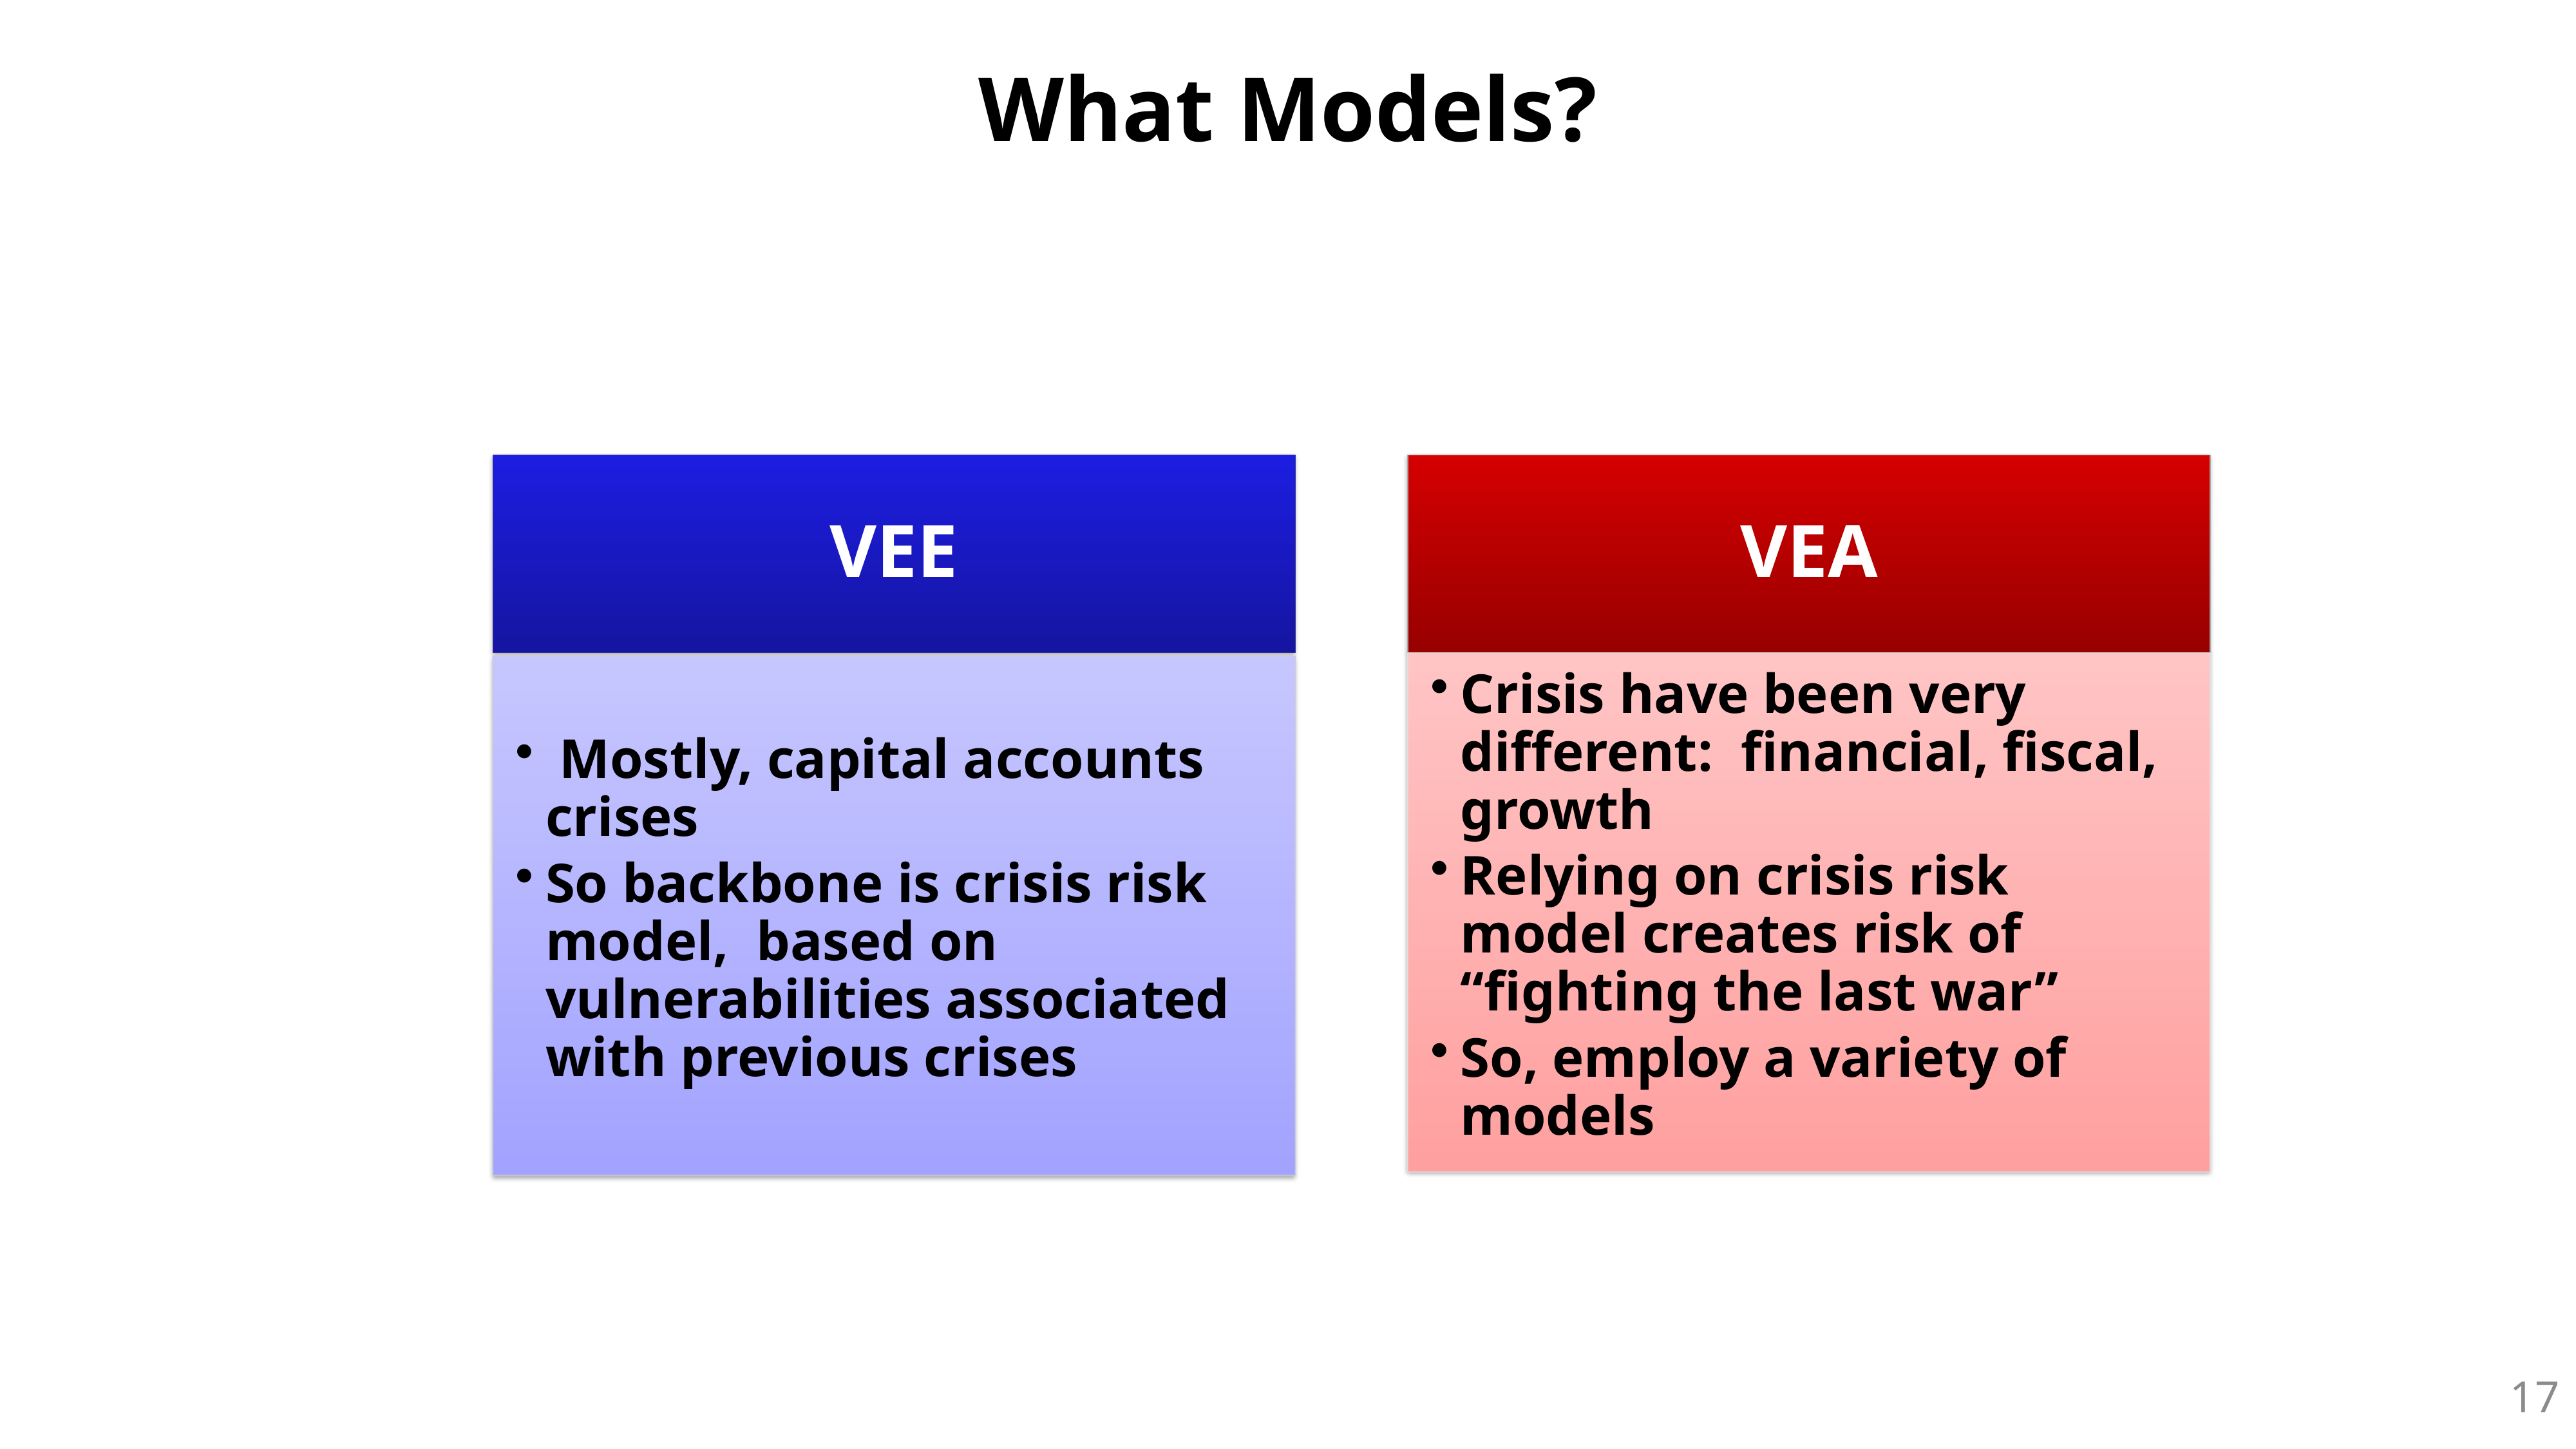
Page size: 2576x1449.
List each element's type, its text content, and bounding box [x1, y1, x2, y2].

text_box 16 [2494, 1365, 2576, 1449]
text_box What Models? [0, 67, 2576, 145]
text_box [493, 240, 2211, 1387]
